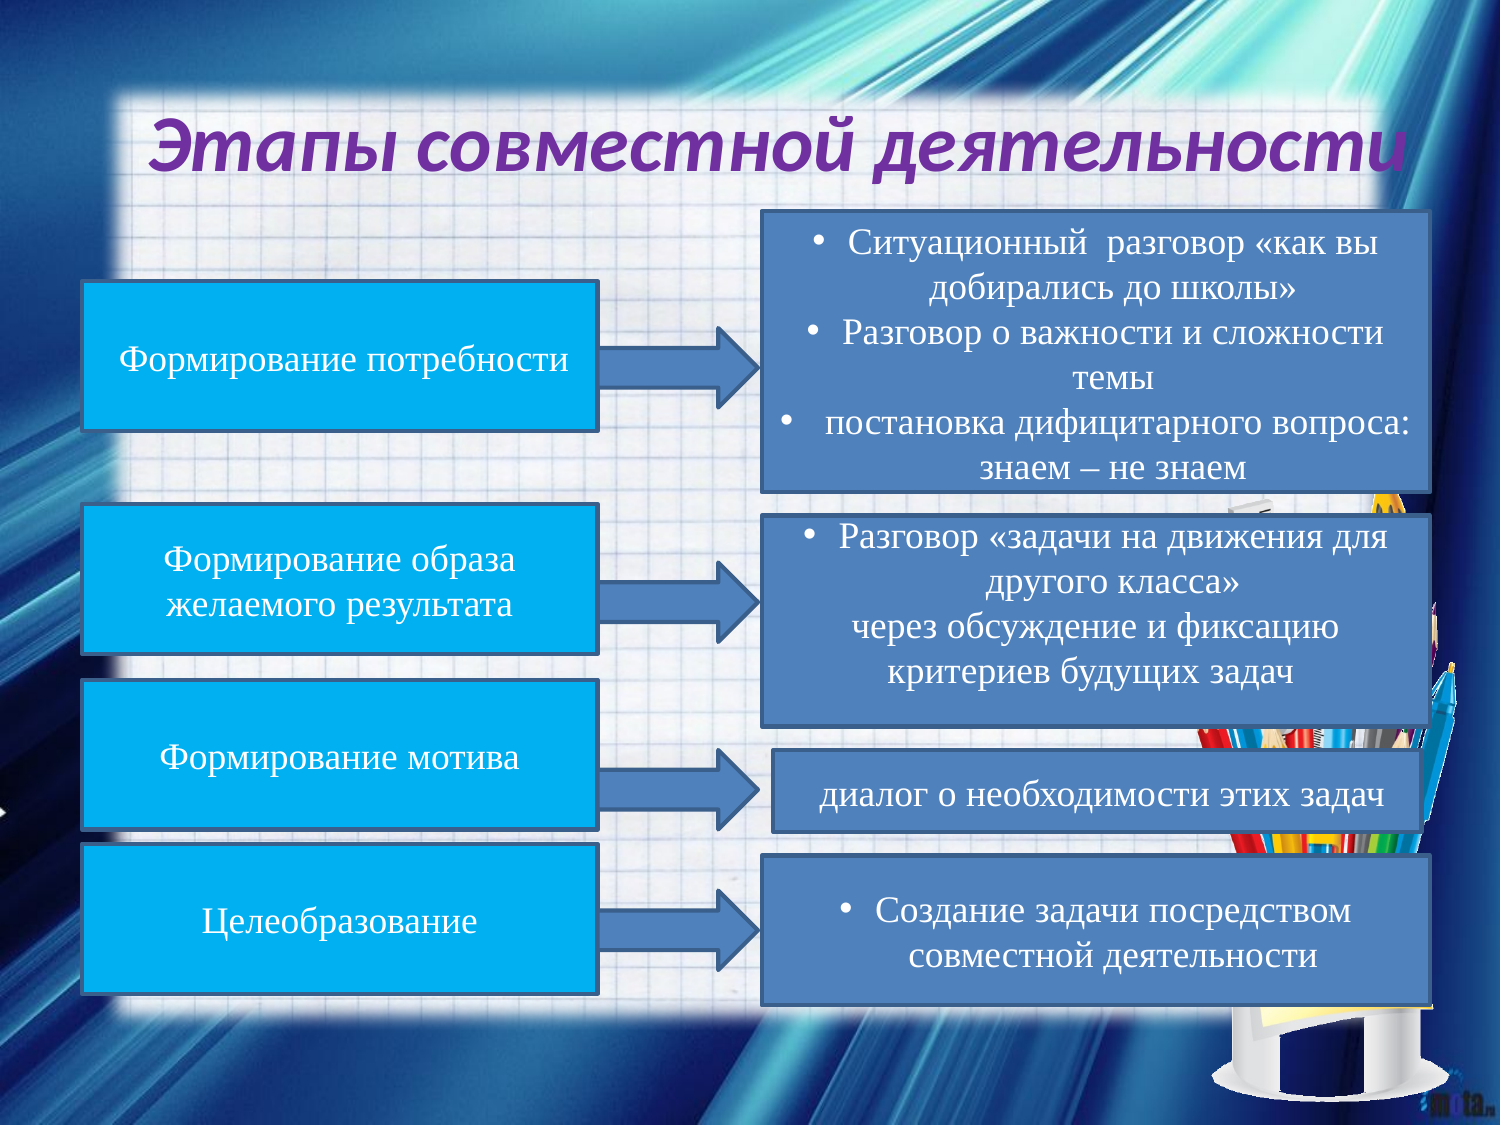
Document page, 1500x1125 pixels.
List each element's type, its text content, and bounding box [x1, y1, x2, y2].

text_box Создание задачи посредством совместной деятельности [760, 853, 1432, 1007]
text_box [595, 326, 761, 410]
text_box диалог о необходимости этих задач [771, 748, 1424, 834]
text_box Разговор «задачи на движения для другого класса» через обсуждение и фиксацию критериев будущих задач [760, 513, 1432, 729]
text_box Формирование потребности [80, 279, 600, 433]
text_box Формирование мотива [80, 678, 600, 832]
text_box Целеобразование [80, 842, 600, 996]
text_box [595, 888, 761, 972]
text_box Ситуационный разговор «как вы добирались до школы» Разговор о важности и сложности темы постановка дифицитарного вопроса: знаем – не знаем [760, 209, 1432, 494]
text_box Формирование образа желаемого результата [80, 502, 600, 656]
text_box [600, 560, 760, 644]
title Этапы совместной деятельности [93, 44, 1466, 233]
text_box [595, 748, 761, 832]
picture [0, 0, 1500, 1125]
